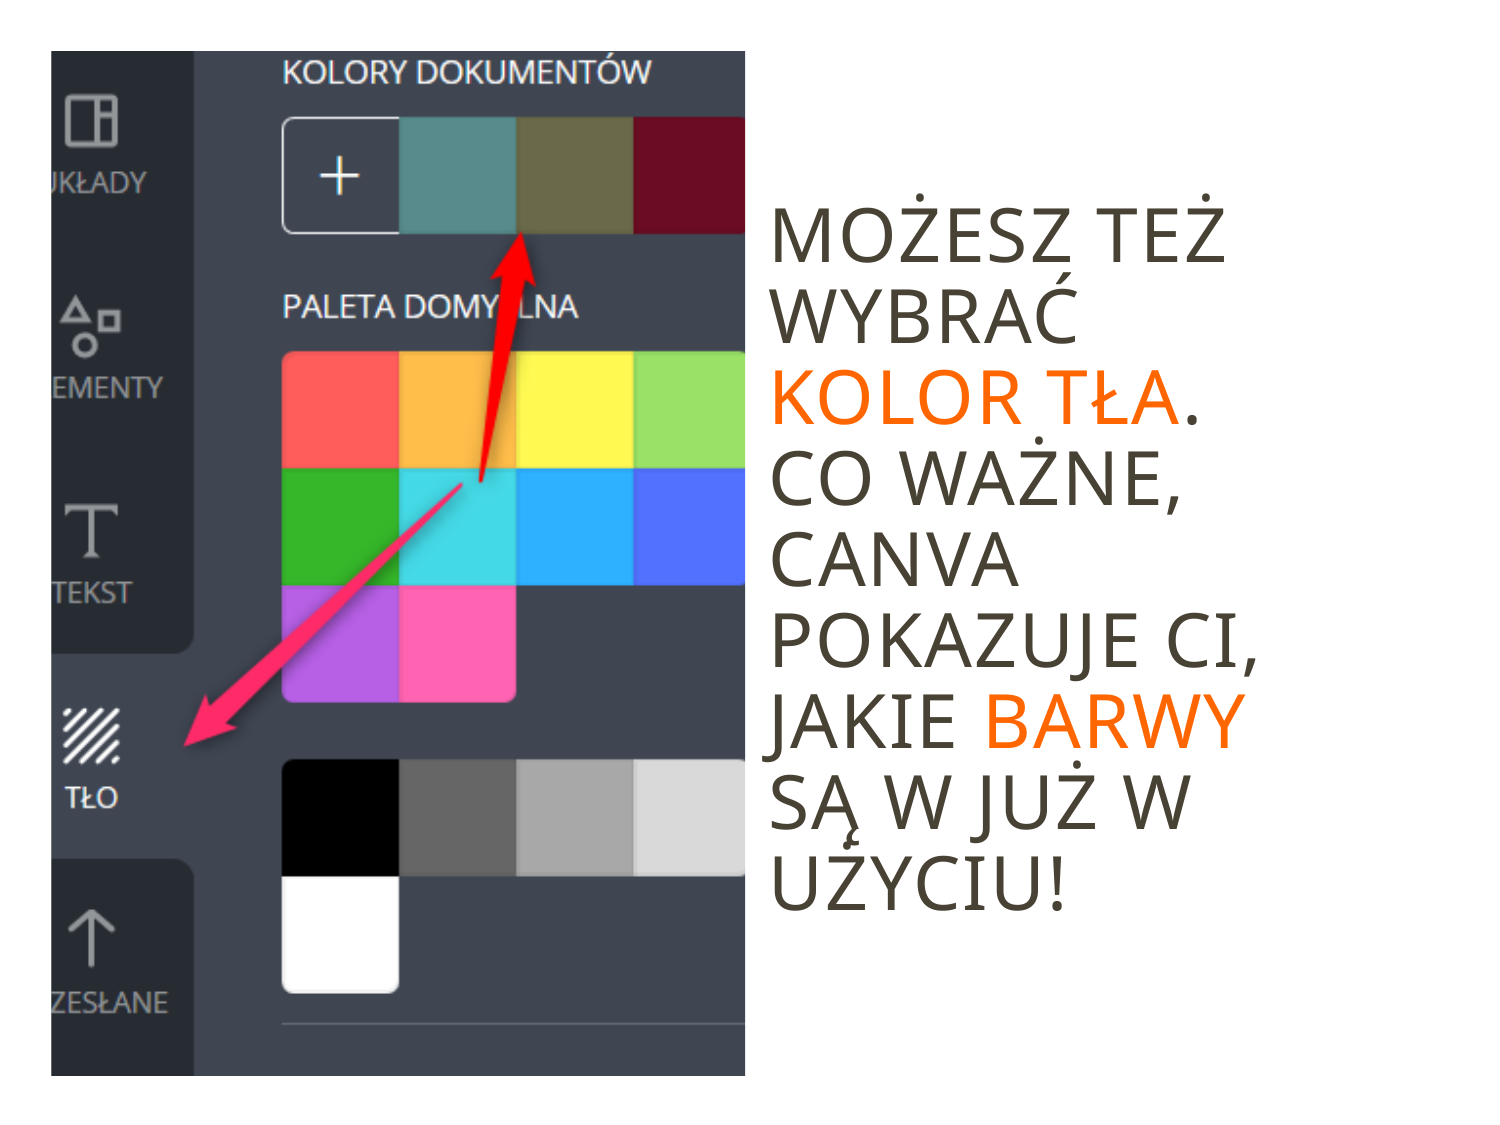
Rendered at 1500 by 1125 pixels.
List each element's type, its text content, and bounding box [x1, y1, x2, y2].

list Możesz też wybrać kolor tła. Co ważne, Canva pokazuje ci, jakie barwy są w już w użyciu! [761, 291, 1341, 833]
picture [51, 51, 746, 1076]
